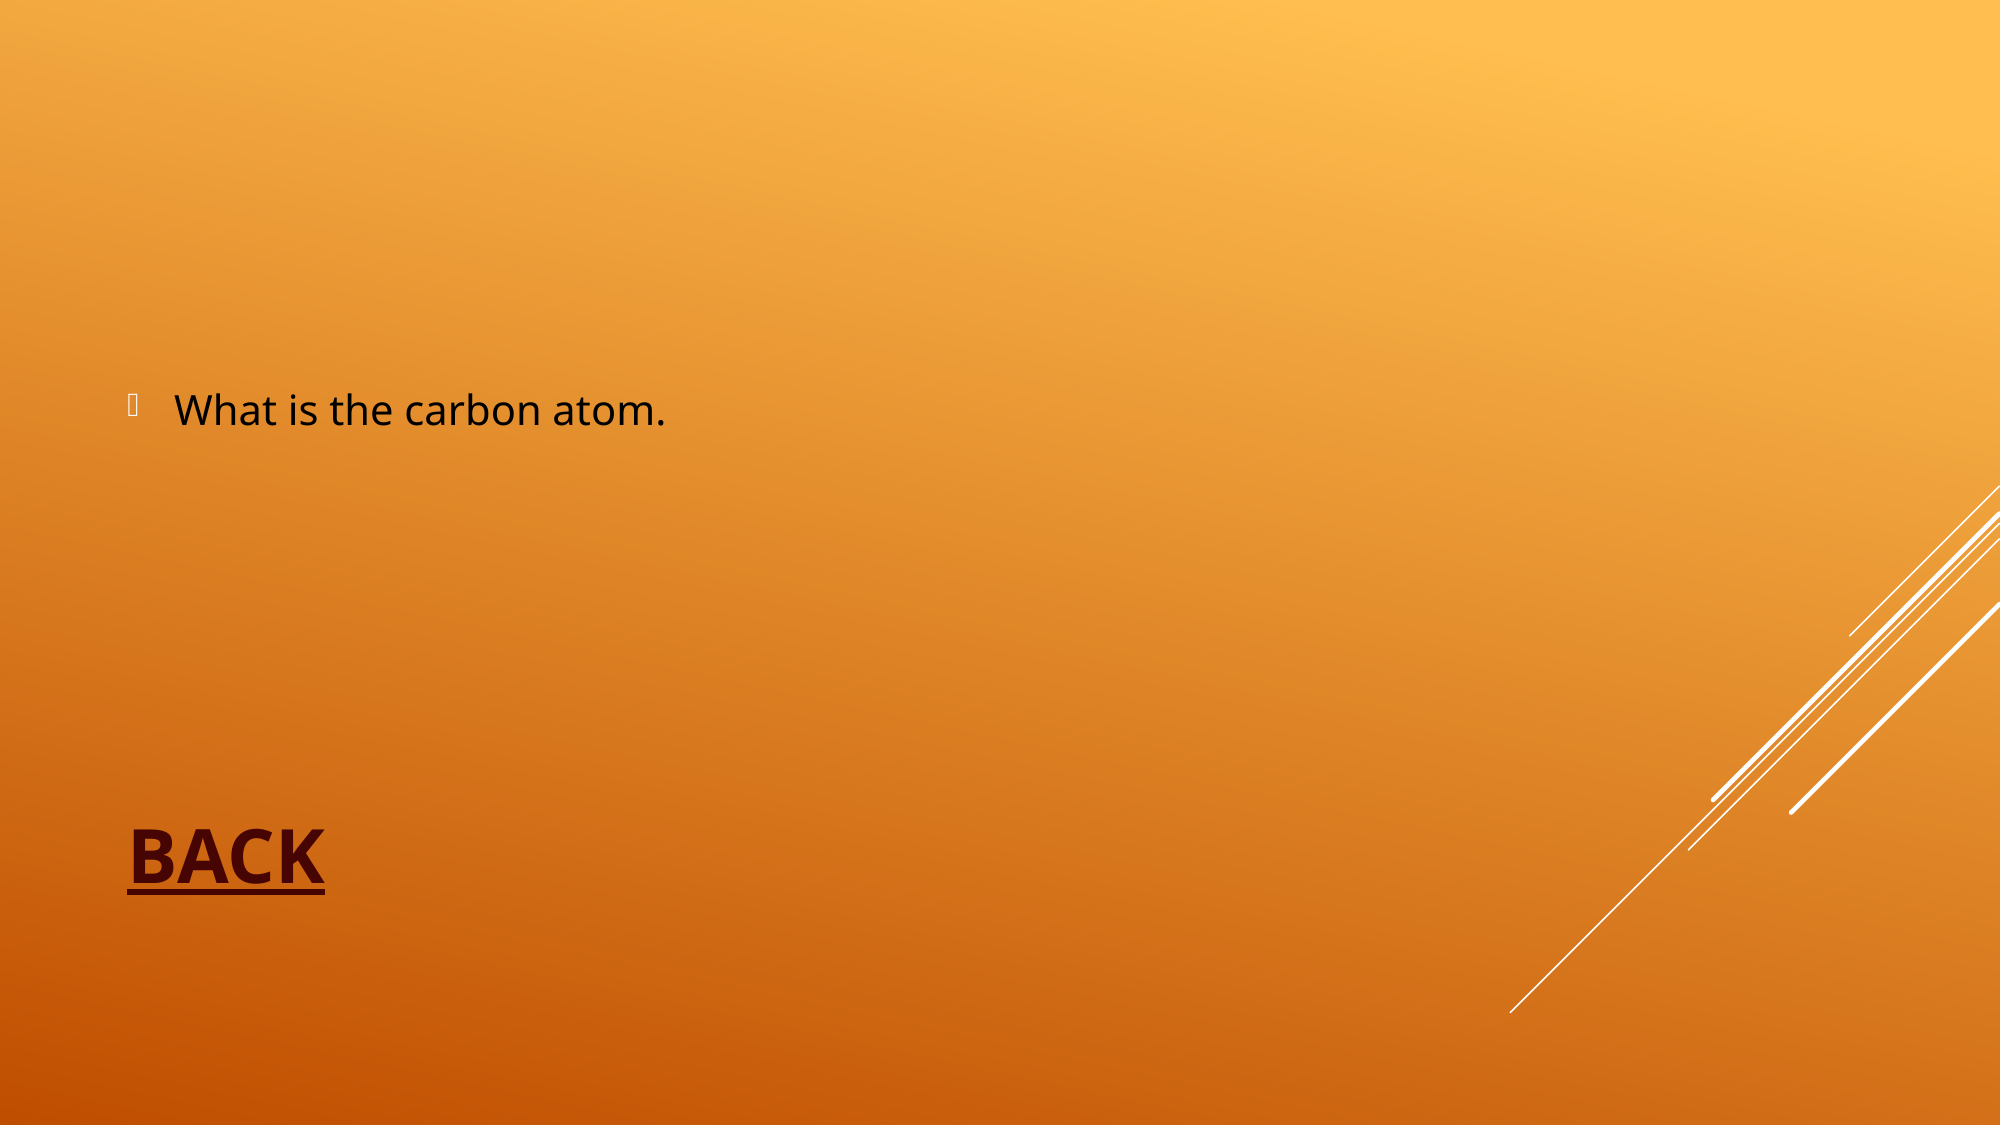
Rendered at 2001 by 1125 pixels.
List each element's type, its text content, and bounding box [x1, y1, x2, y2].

list What is the carbon atom. [112, 112, 1513, 706]
title Back [112, 736, 1513, 984]
